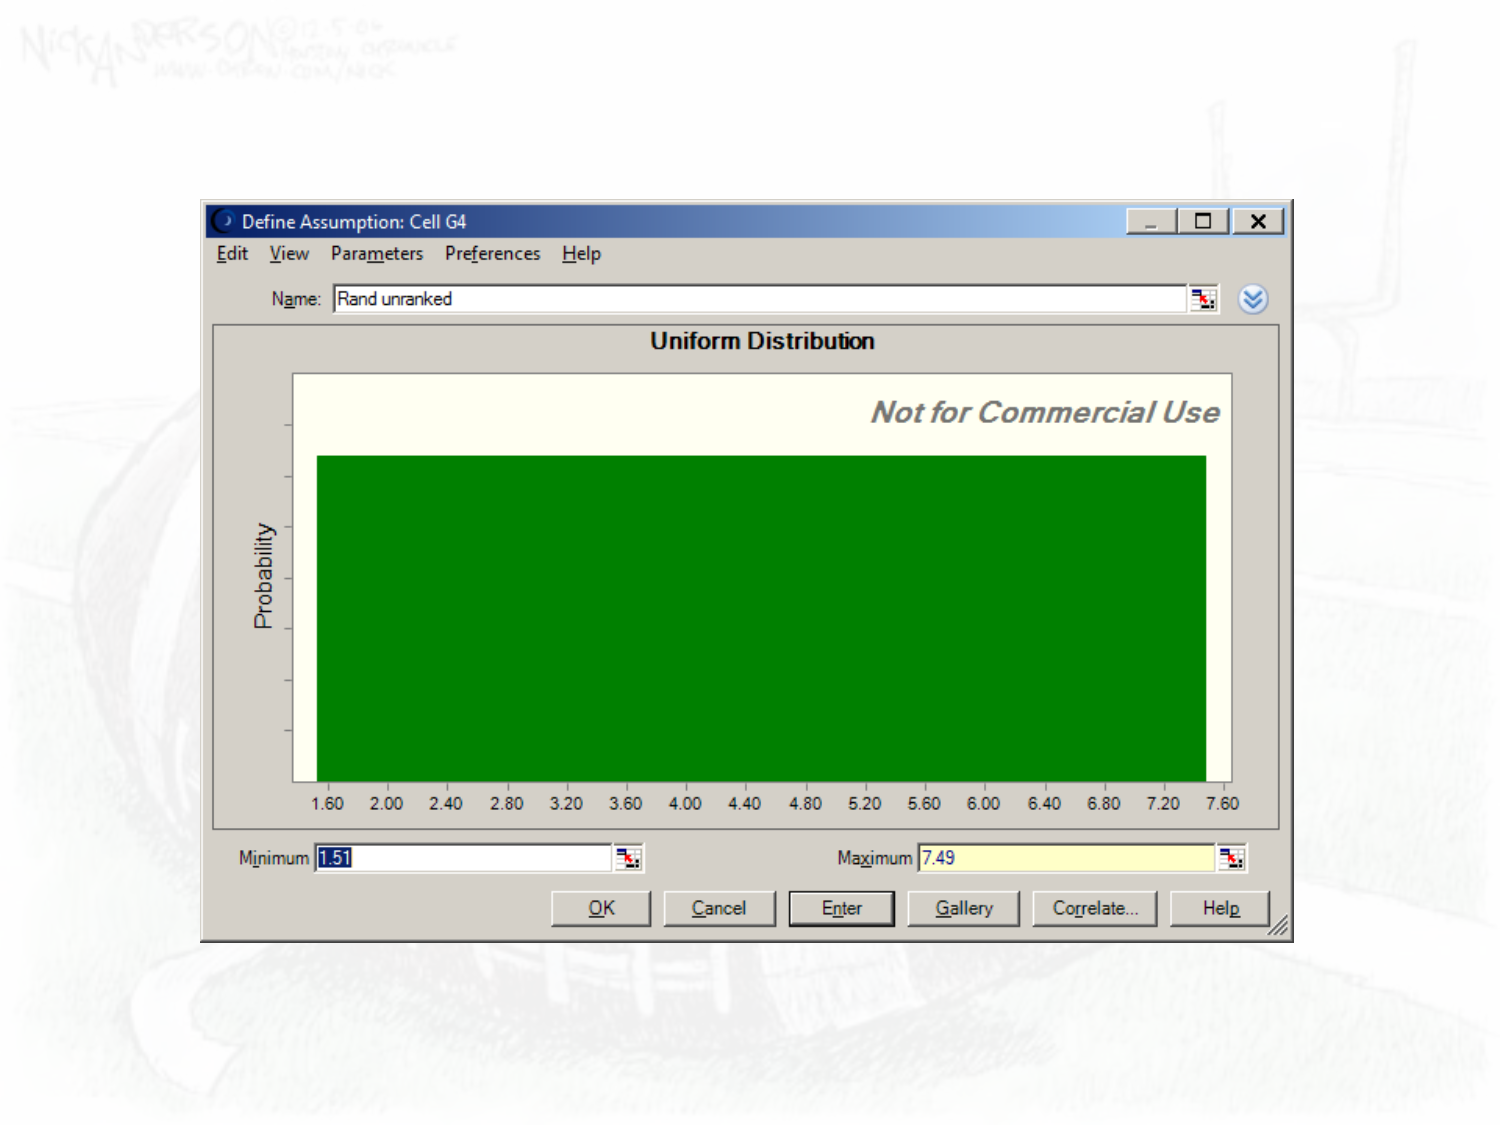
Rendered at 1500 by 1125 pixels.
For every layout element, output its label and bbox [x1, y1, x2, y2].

picture [199, 199, 1294, 943]
